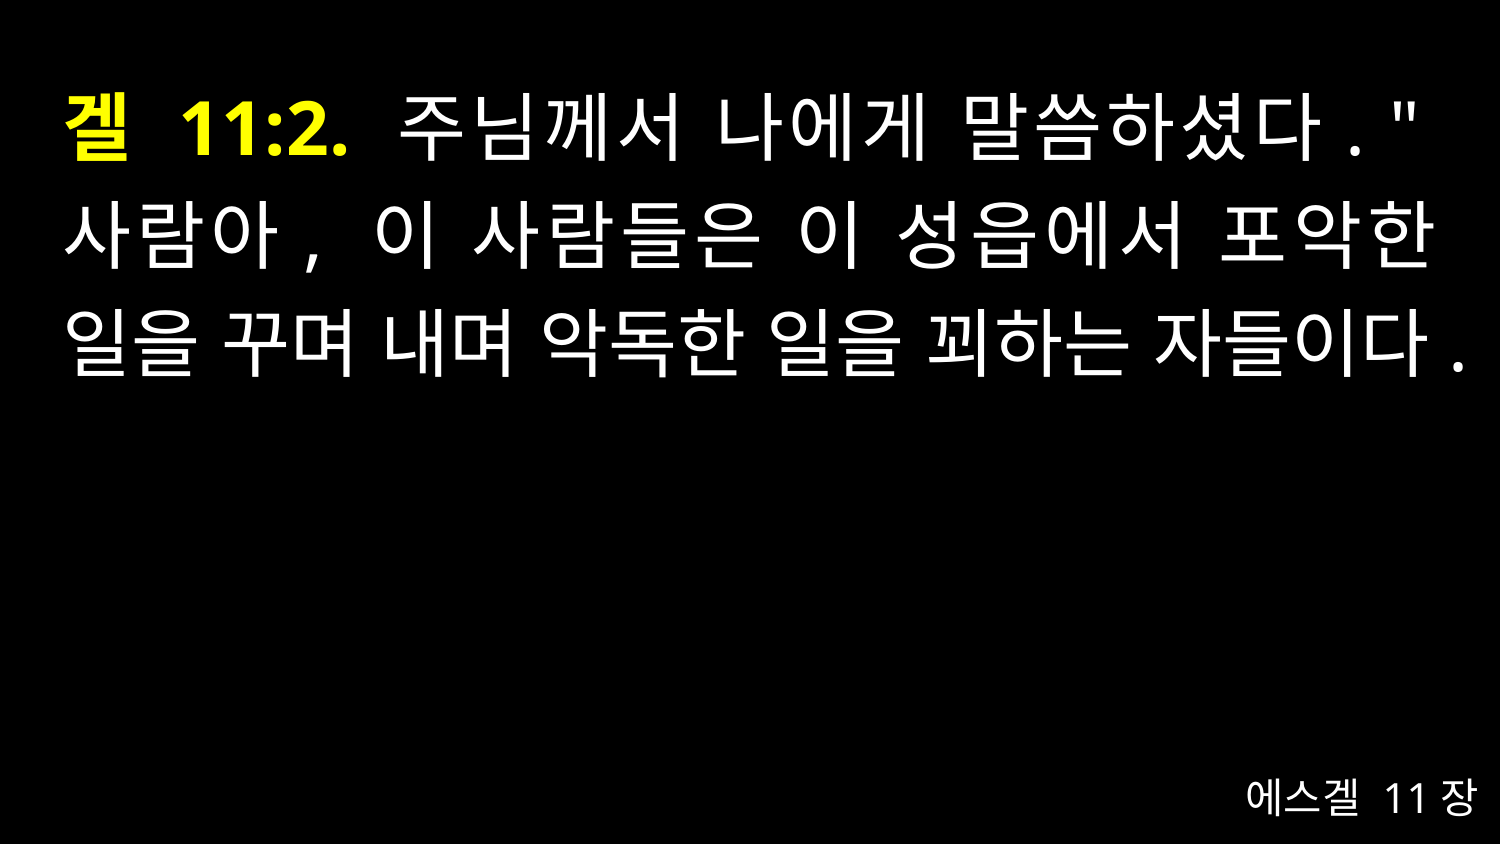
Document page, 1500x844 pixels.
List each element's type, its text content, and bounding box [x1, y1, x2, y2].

title 겔 11:2. 주님께서 나에게 말씀하셨다. "사람아, 이 사람들은 이 성읍에서 포악한 일을 꾸며 내며 악독한 일을 꾀하는 자들이다. [0, 0, 1500, 844]
subtitle 에스겔 11장 [916, 770, 1500, 844]
